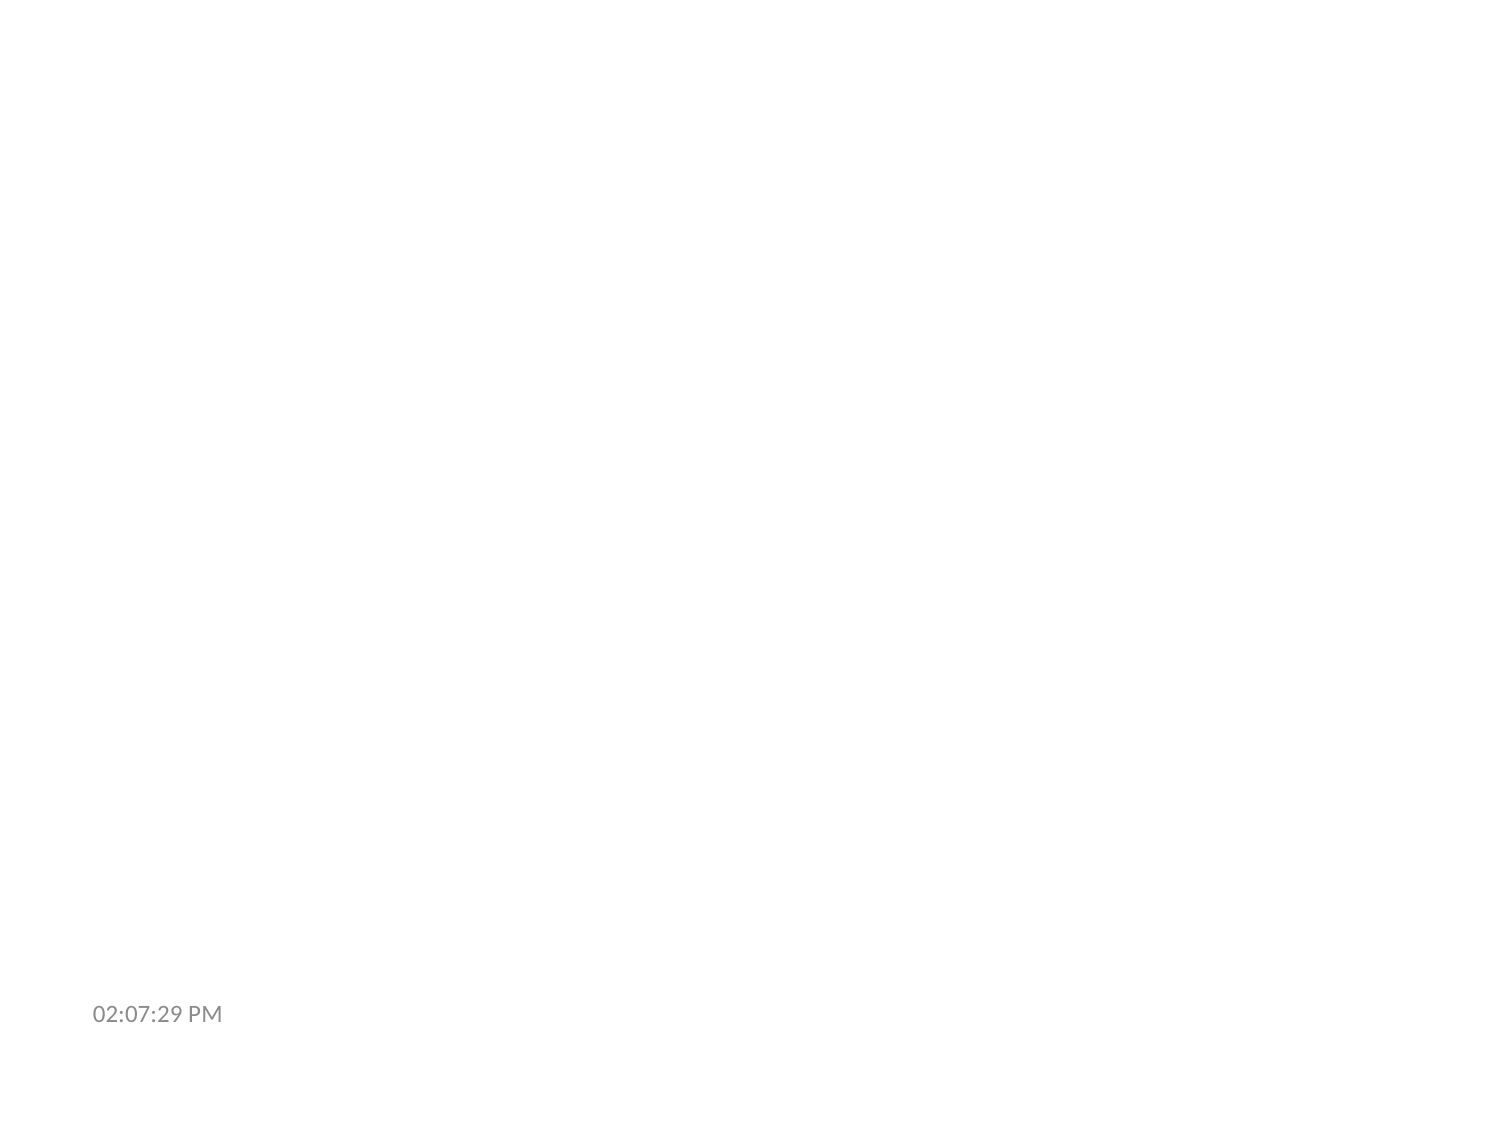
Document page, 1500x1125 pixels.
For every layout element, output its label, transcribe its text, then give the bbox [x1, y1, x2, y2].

text_box 3:35:09 PM [77, 982, 428, 1043]
